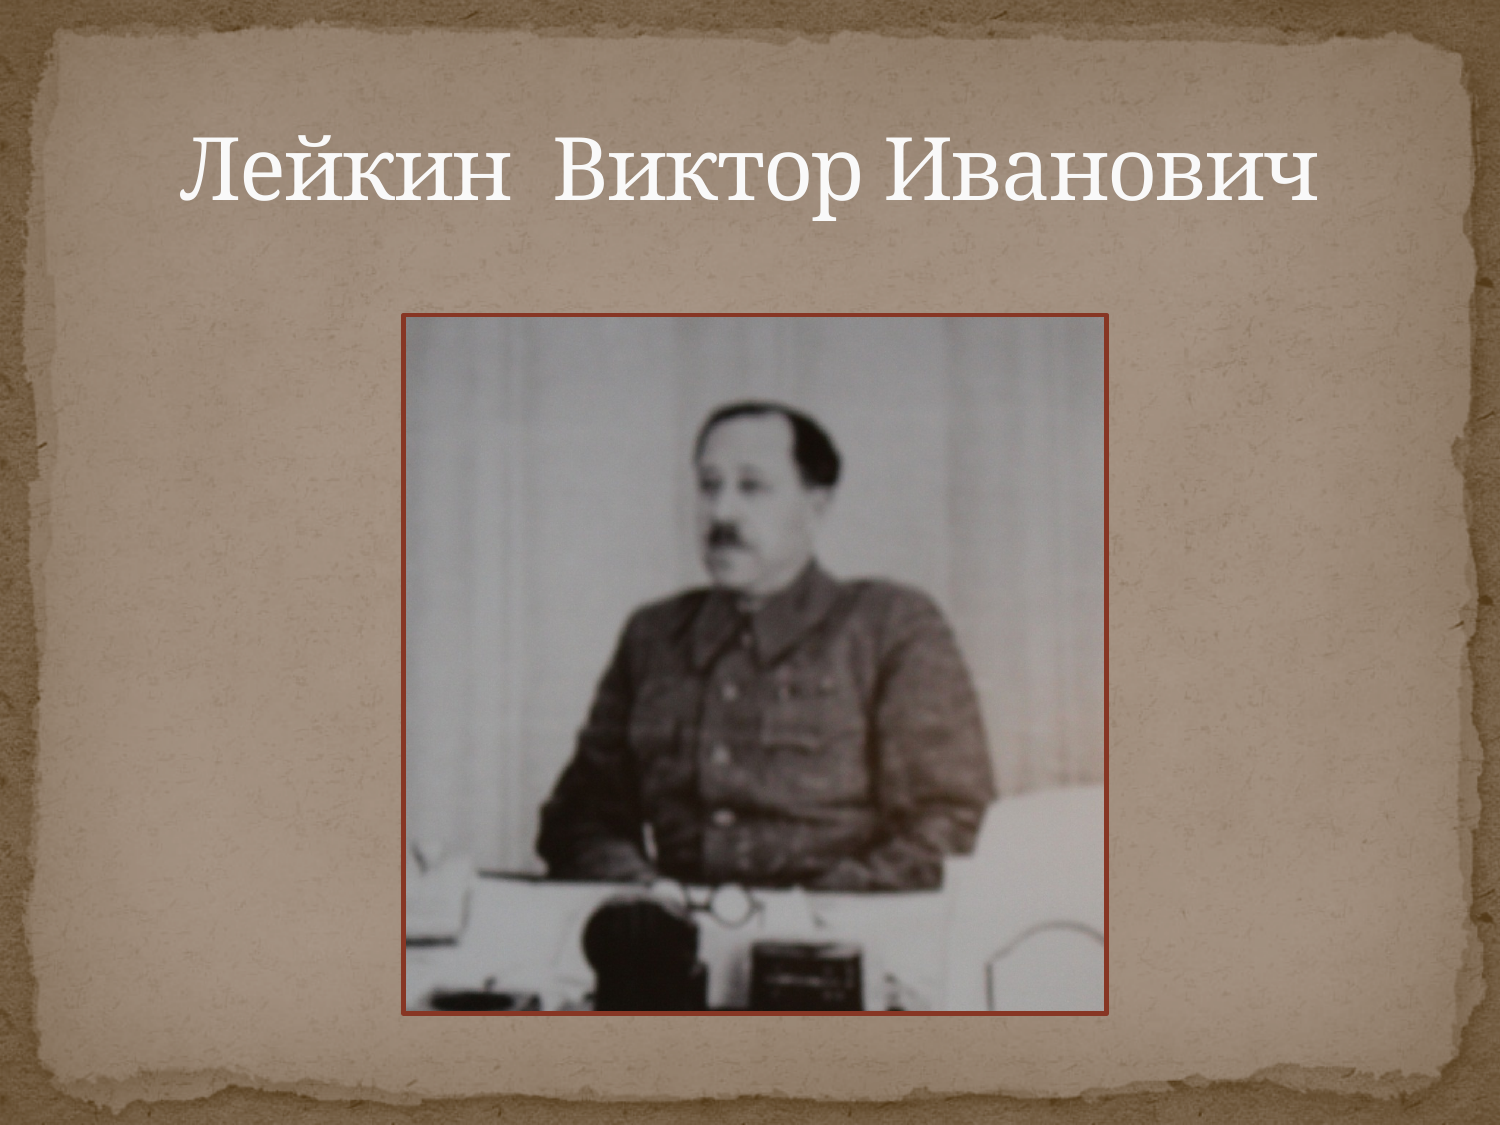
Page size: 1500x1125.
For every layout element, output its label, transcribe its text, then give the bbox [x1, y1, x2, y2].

title Лейкин Виктор Иванович [74, 24, 1425, 225]
picture [406, 317, 1104, 1012]
